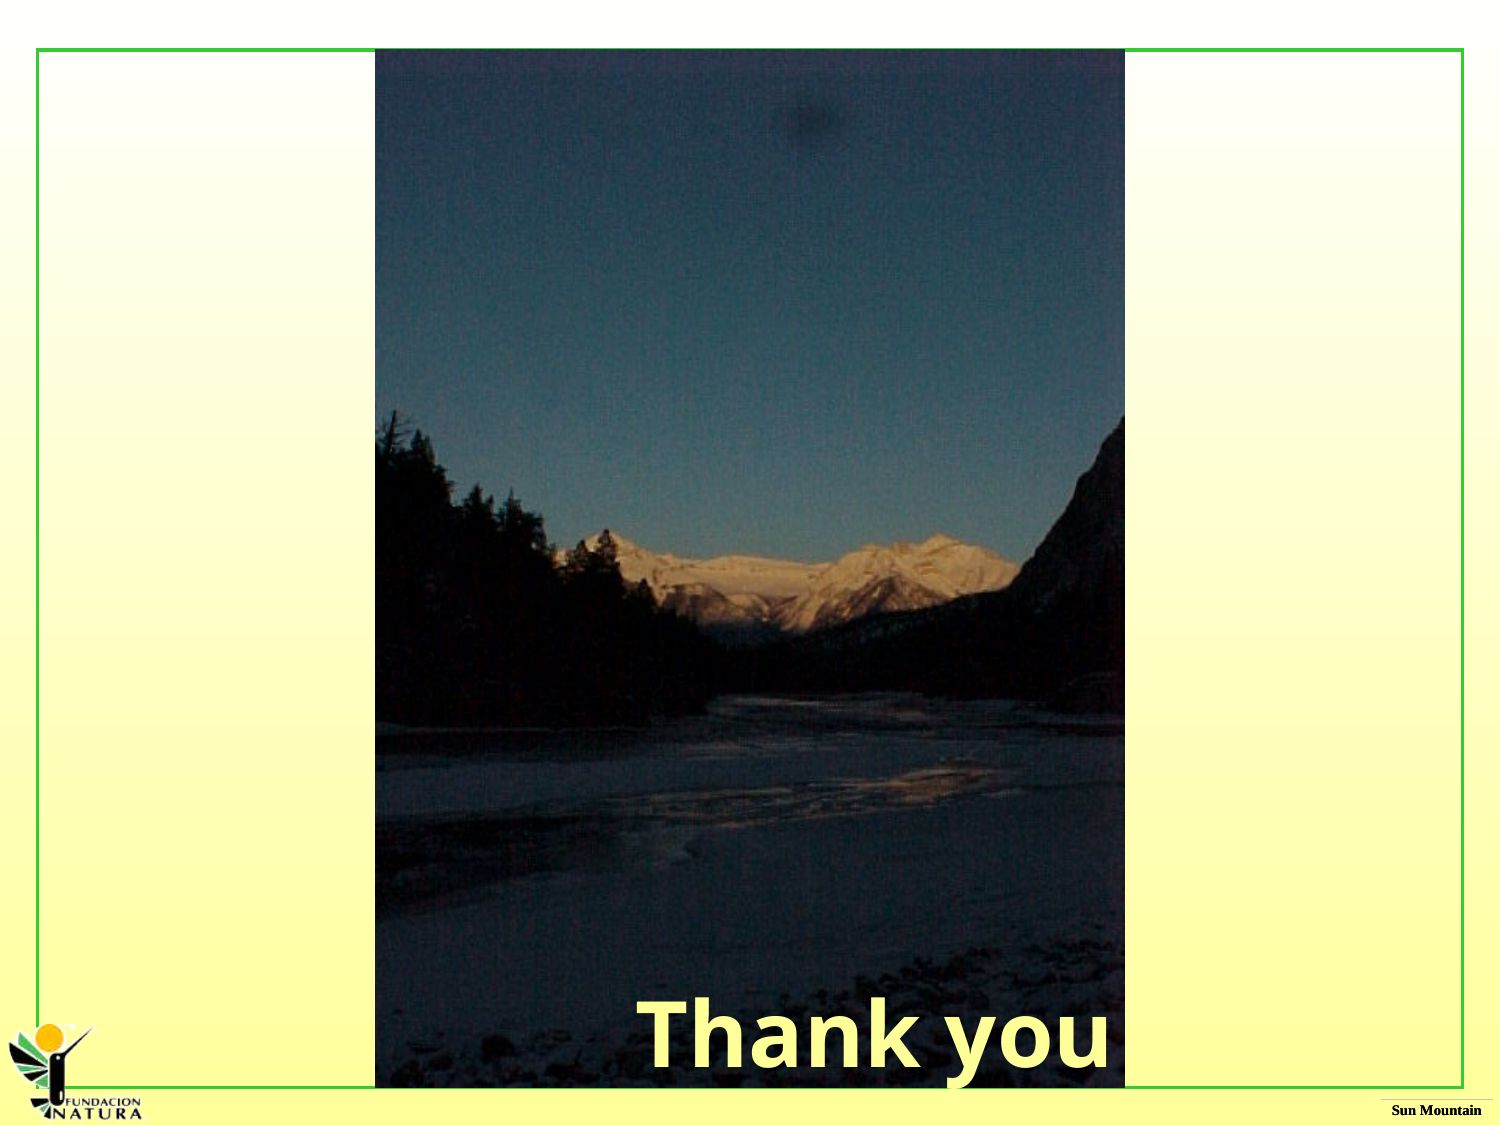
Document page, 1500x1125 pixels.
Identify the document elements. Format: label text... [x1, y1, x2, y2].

picture [374, 49, 1126, 1088]
title Thank you [612, 937, 1138, 1125]
